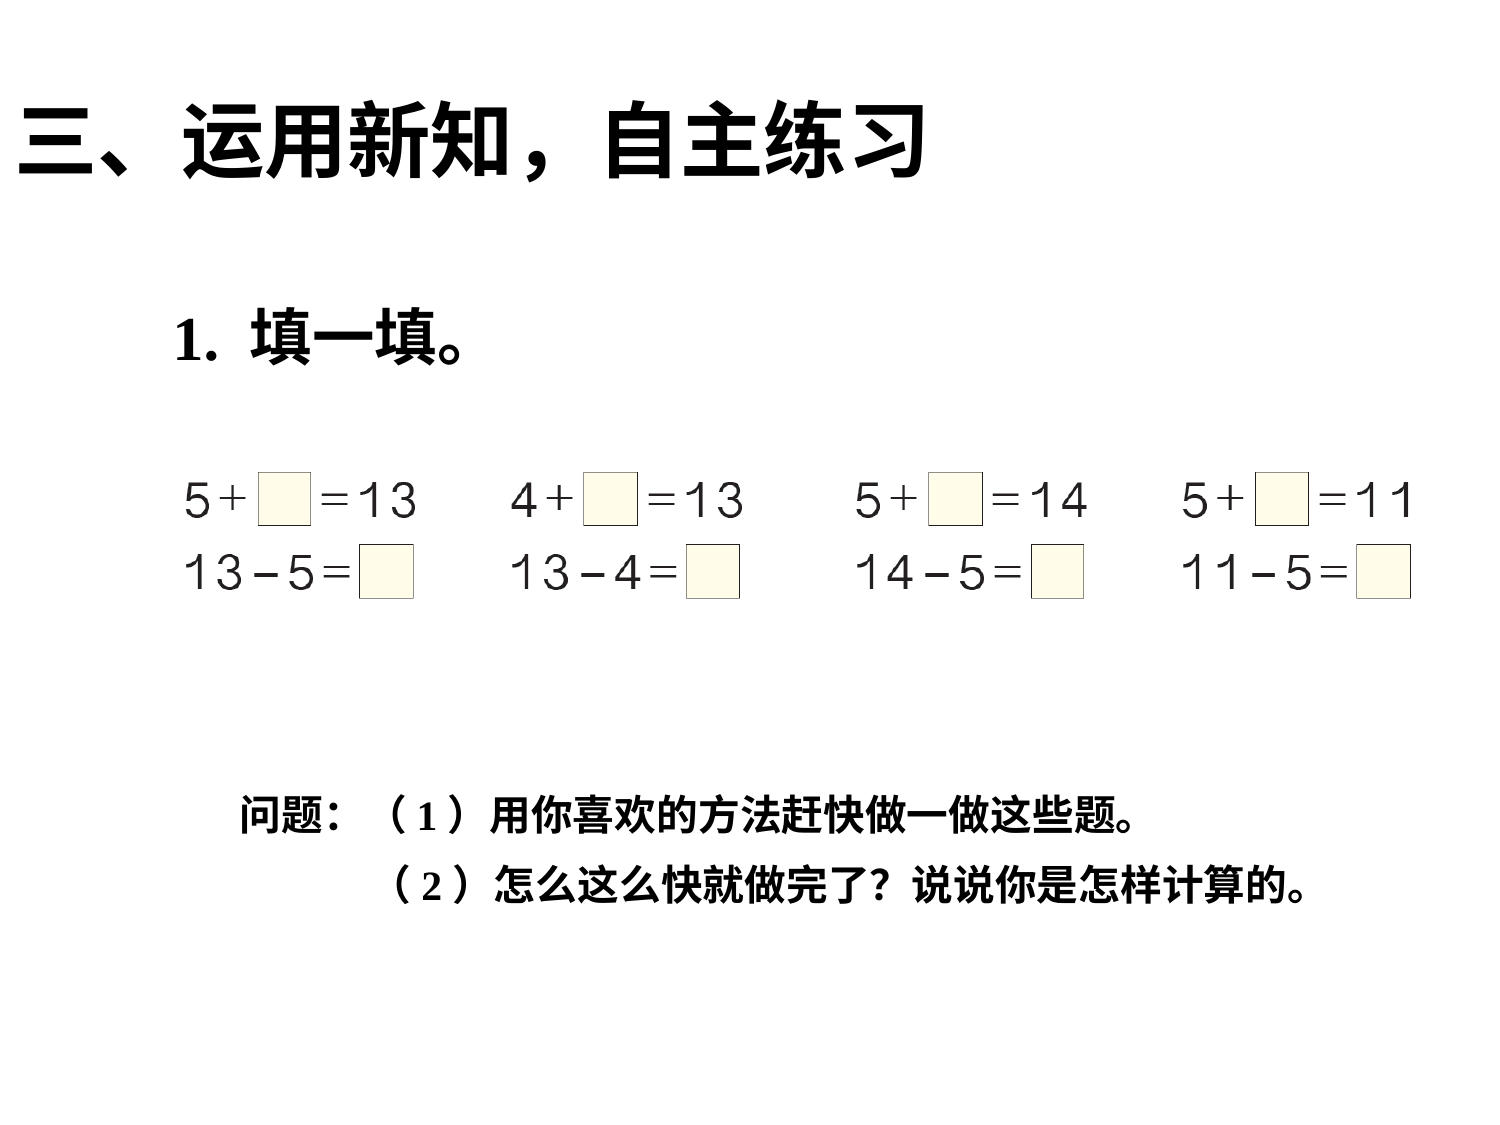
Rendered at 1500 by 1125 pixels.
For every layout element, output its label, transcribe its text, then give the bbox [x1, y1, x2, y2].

text_box 1. 填一填。 [157, 290, 1341, 398]
picture [171, 451, 1424, 621]
text_box 问题：（1）用你喜欢的方法赶快做一做这些题。 [225, 781, 1412, 846]
text_box （2）怎么这么快就做完了？说说你是怎样计算的。 [354, 851, 1365, 917]
title 三、运用新知，自主练习 [0, 68, 1006, 209]
